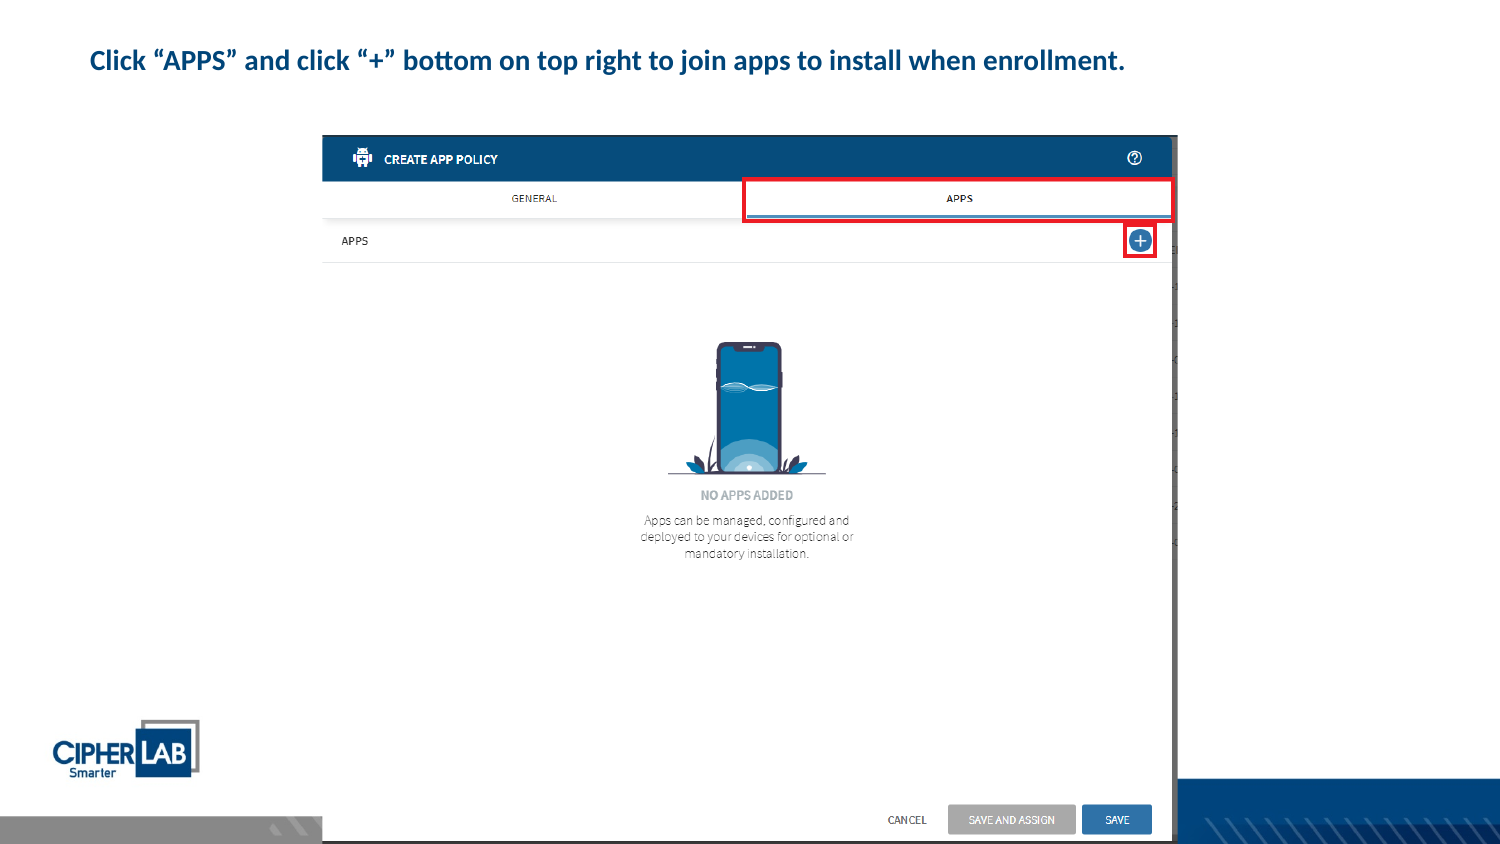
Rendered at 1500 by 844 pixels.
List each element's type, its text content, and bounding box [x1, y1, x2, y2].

title Click “APPS” and click “+” bottom on top right to join apps to install when enrollment. [75, 33, 1447, 175]
picture [0, 0, 1500, 844]
